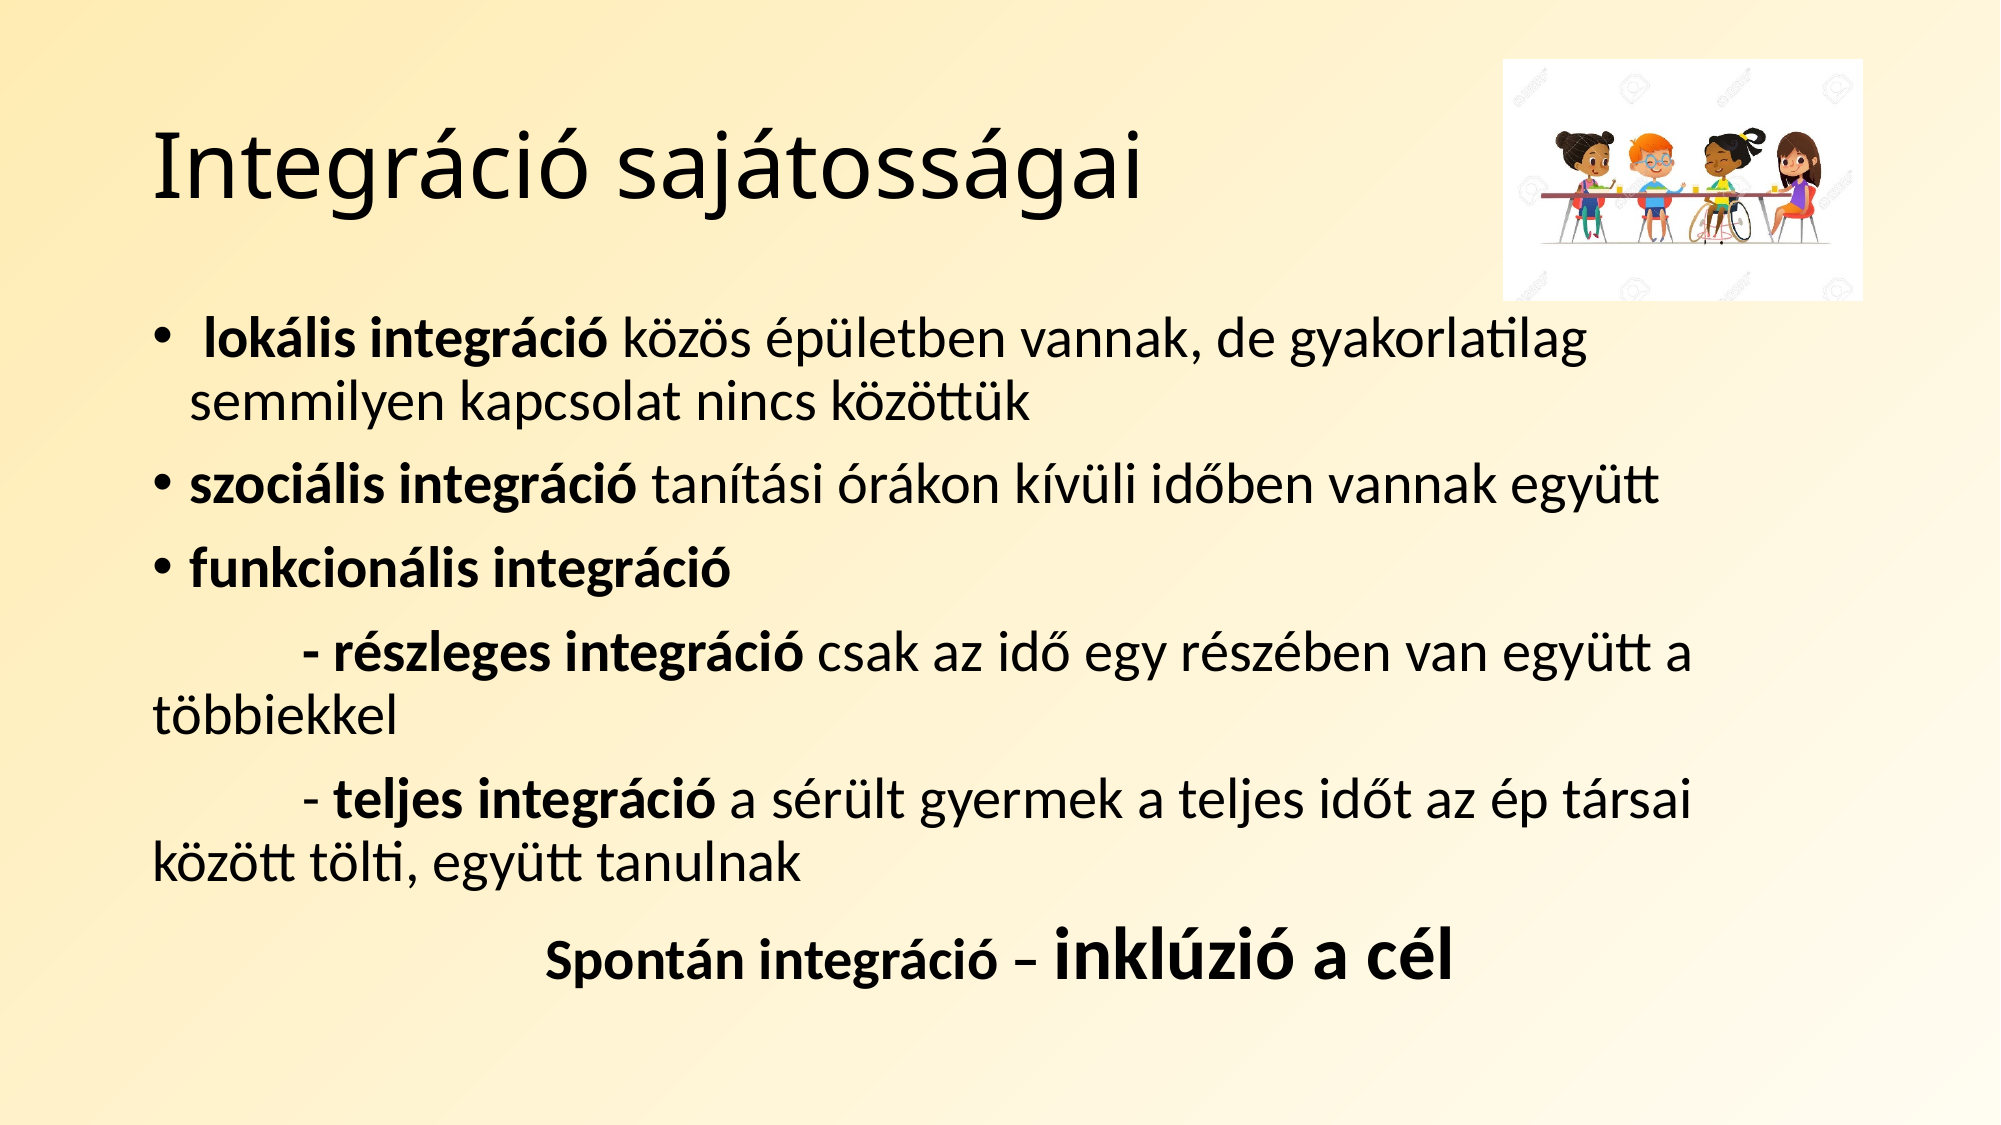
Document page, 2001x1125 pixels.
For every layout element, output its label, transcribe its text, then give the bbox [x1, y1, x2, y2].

title Integráció sajátosságai [137, 59, 1503, 278]
picture [1503, 59, 1863, 301]
list lokális integráció közös épületben vannak, de gyakorlatilag semmilyen kapcsolat nincs közöttük szociális integráció tanítási órákon kívüli időben vannak együtt funkcionális integráció - részleges integráció csak az idő egy részében van együtt a többiekkel - teljes integráció a sérült gyermek a teljes időt az ép társai között tölti, együtt tanulnak Spontán integráció – inklúzió a cél [137, 299, 1863, 1014]
